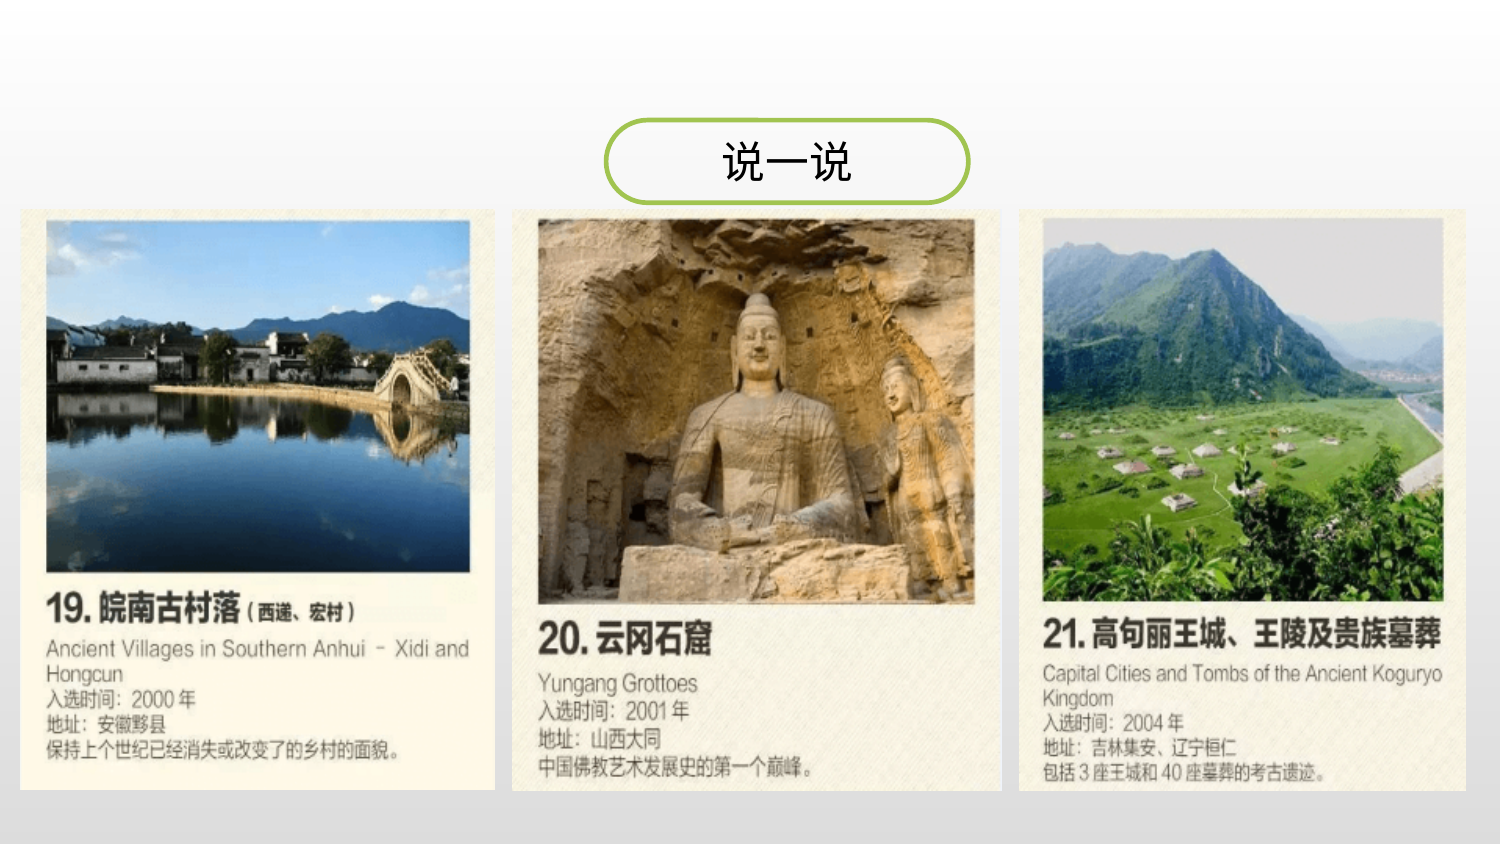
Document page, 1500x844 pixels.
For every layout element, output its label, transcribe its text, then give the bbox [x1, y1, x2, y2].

text_box 说一说 [605, 119, 970, 204]
picture [512, 209, 1002, 791]
picture [20, 209, 495, 791]
picture [1019, 209, 1466, 791]
